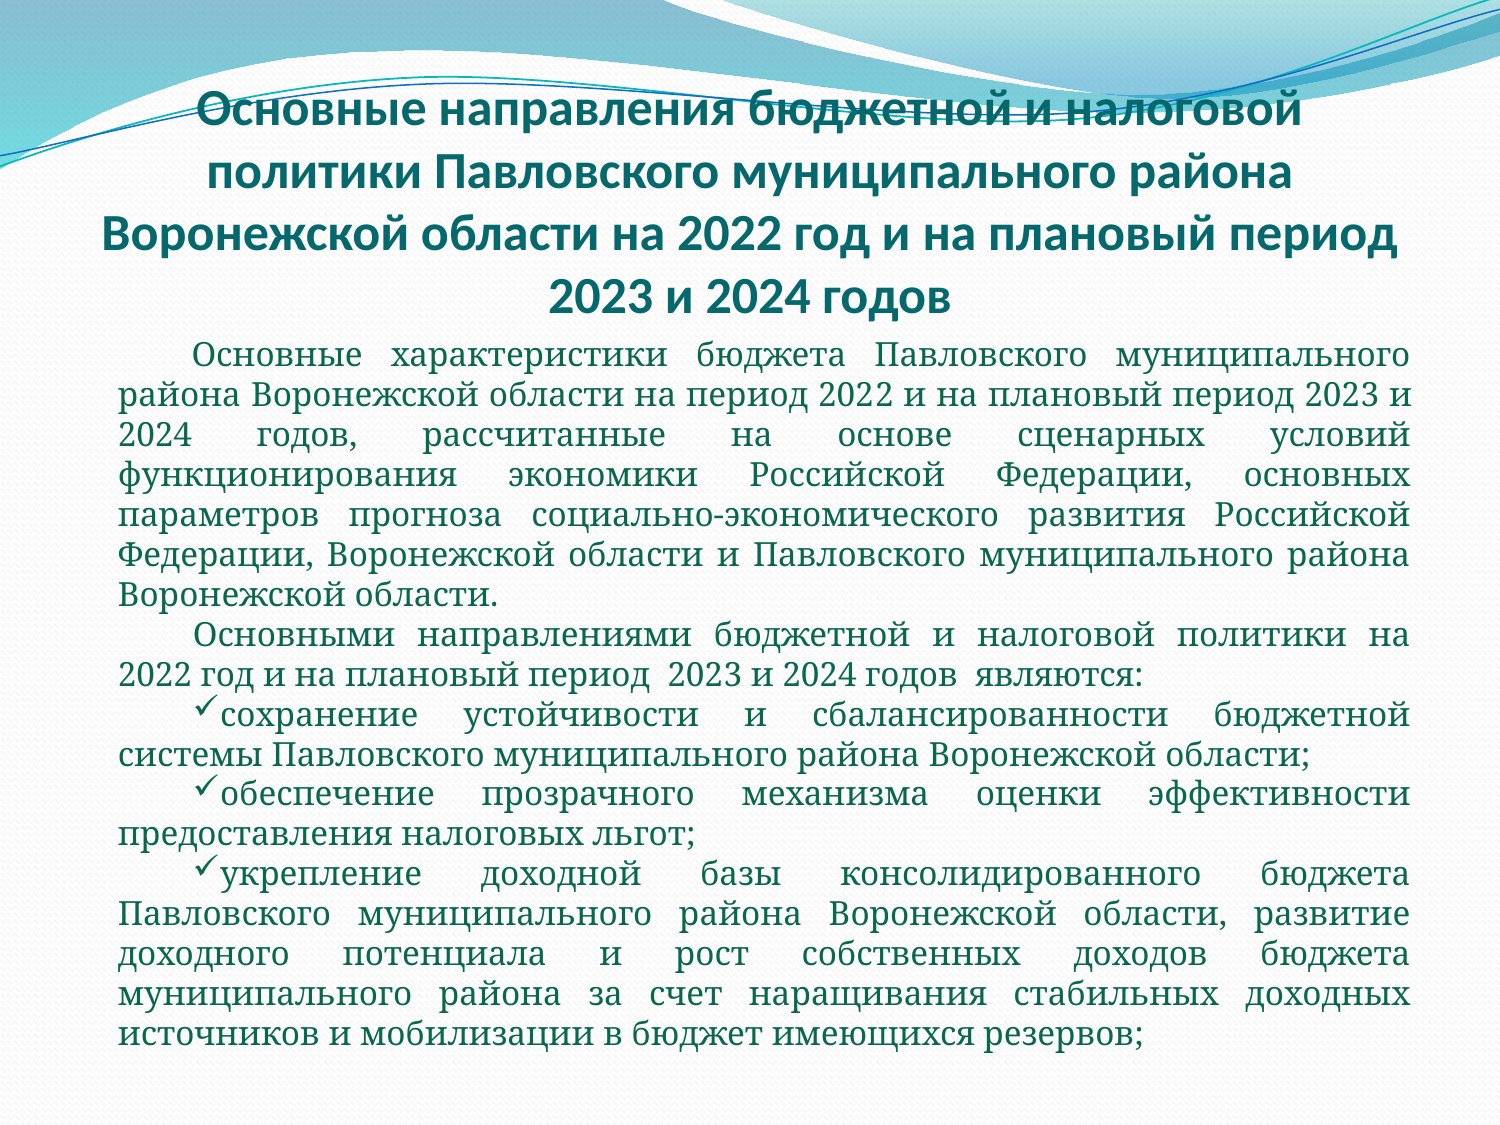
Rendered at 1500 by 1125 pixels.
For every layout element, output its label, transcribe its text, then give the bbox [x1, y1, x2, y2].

text_box Основные характеристики бюджета Павловского муниципального района Воронежской области на период 2022 и на плановый период 2023 и 2024 годов, рассчитанные на основе сценарных условий функционирования экономики Российской Федерации, основных параметров прогноза социально-экономического развития Российской Федерации, Воронежской области и Павловского муниципального района Воронежской области. Основными направлениями бюджетной и налоговой политики на 2022 год и на плановый период 2023 и 2024 годов являются: сохранение устойчивости и сбалансированности бюджетной системы Павловского муниципального района Воронежской области; обеспечение прозрачного механизма оценки эффективности предоставления налоговых льгот; укрепление доходной базы консолидированного бюджета Павловского муниципального района Воронежской области, развитие доходного потенциала и рост собственных доходов бюджета муниципального района за счет наращивания стабильных доходных источников и мобилизации в бюджет имеющихся резервов; [102, 325, 1428, 1100]
text_box Основные направления бюджетной и налоговой политики Павловского муниципального района Воронежской области на 2022 год и на плановый период 2023 и 2024 годов [76, 66, 1424, 331]
